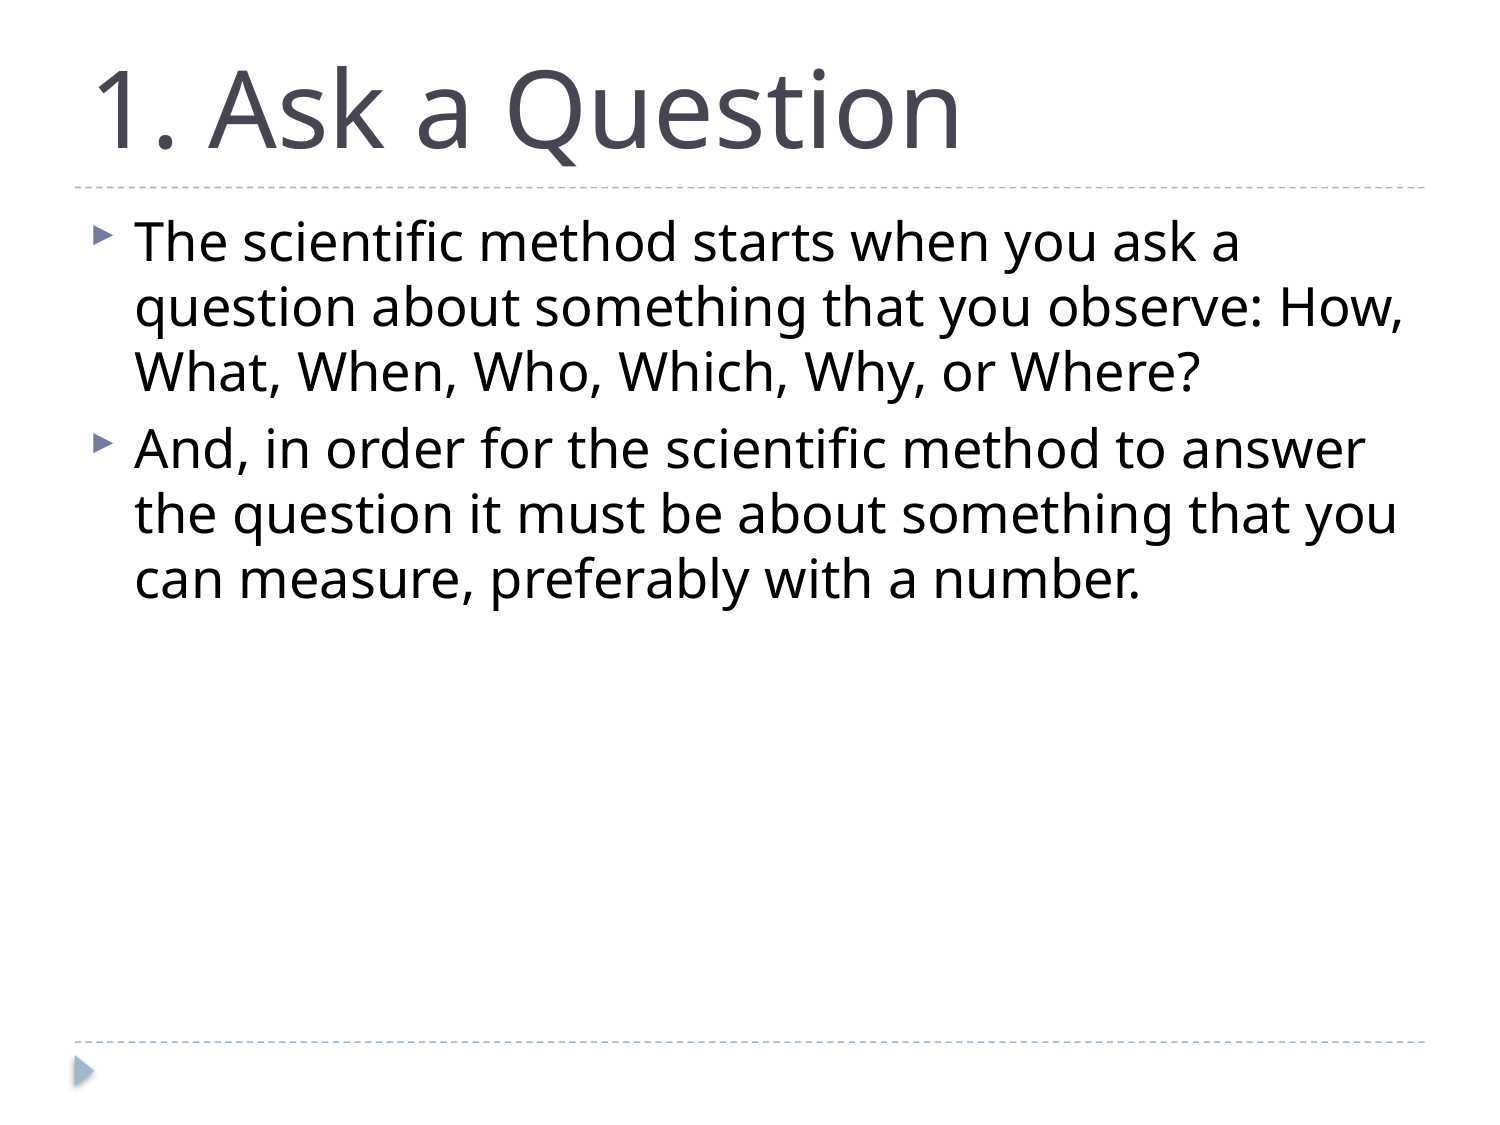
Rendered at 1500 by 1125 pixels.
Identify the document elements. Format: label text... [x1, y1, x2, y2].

list The scientific method starts when you ask a question about something that you observe: How, What, When, Who, Which, Why, or Where? And, in order for the scientific method to answer the question it must be about something that you can measure, preferably with a number. [75, 200, 1425, 1010]
title 1. Ask a Question [75, 24, 1425, 188]
